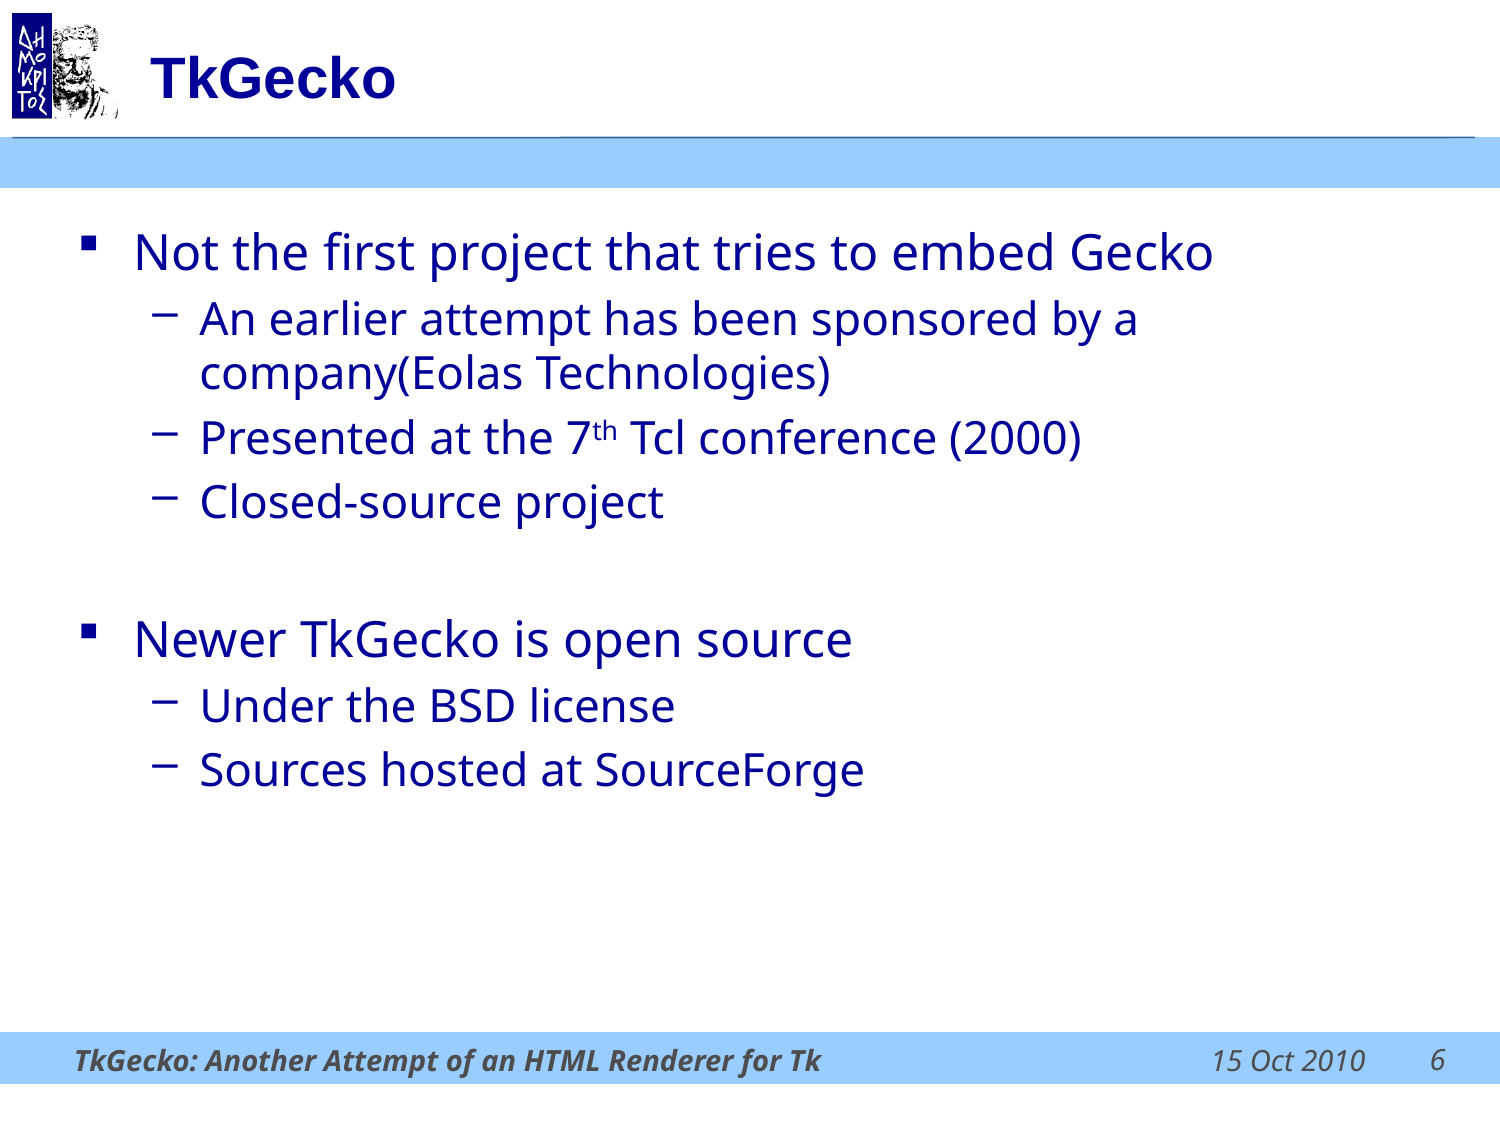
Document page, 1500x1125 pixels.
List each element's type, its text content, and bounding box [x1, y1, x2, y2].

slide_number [1190, 1034, 1381, 1086]
title TkGecko [135, 12, 1476, 138]
footer TkGecko: Another Attempt of an HTML Renderer for Tk [58, 1034, 1190, 1086]
slide_number 6 [1399, 1033, 1476, 1084]
list Not the first project that tries to embed Gecko An earlier attempt has been sponsored by a company(Eolas Technologies) Presented at the 7th Tcl conference (2000) Closed-source project Newer TkGecko is open source Under the BSD license Sources hosted at SourceForge [62, 212, 1438, 1001]
picture [11, 13, 118, 120]
